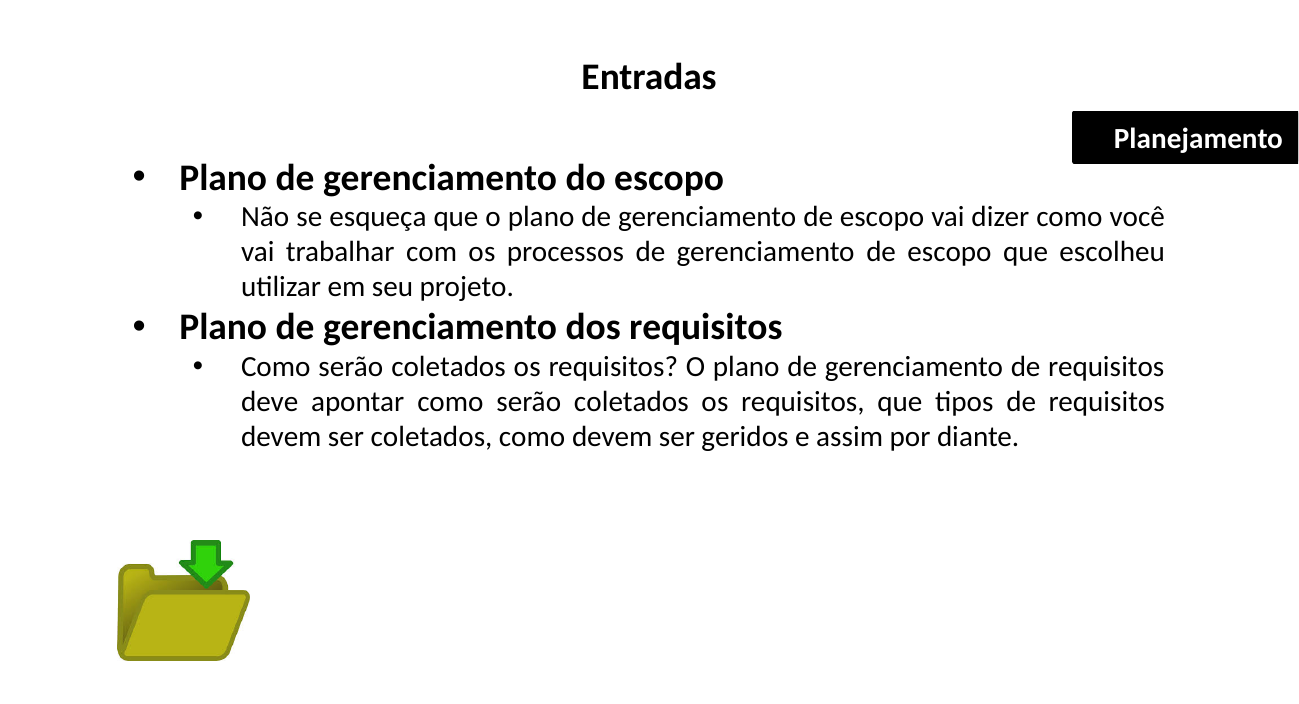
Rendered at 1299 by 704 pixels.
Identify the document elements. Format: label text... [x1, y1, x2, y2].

text_box Planejamento [1074, 112, 1299, 162]
text_box Entradas [0, 44, 1299, 106]
text_box Plano de gerenciamento do escopo Não se esqueça que o plano de gerenciamento de escopo vai dizer como você vai trabalhar com os processos de gerenciamento de escopo que escolheu utilizar em seu projeto. Plano de gerenciamento dos requisitos Como serão coletados os requisitos? O plano de gerenciamento de requisitos deve apontar como serão coletados os requisitos, que tipos de requisitos devem ser coletados, como devem ser geridos e assim por diante. [117, 145, 1181, 464]
picture [117, 540, 250, 661]
